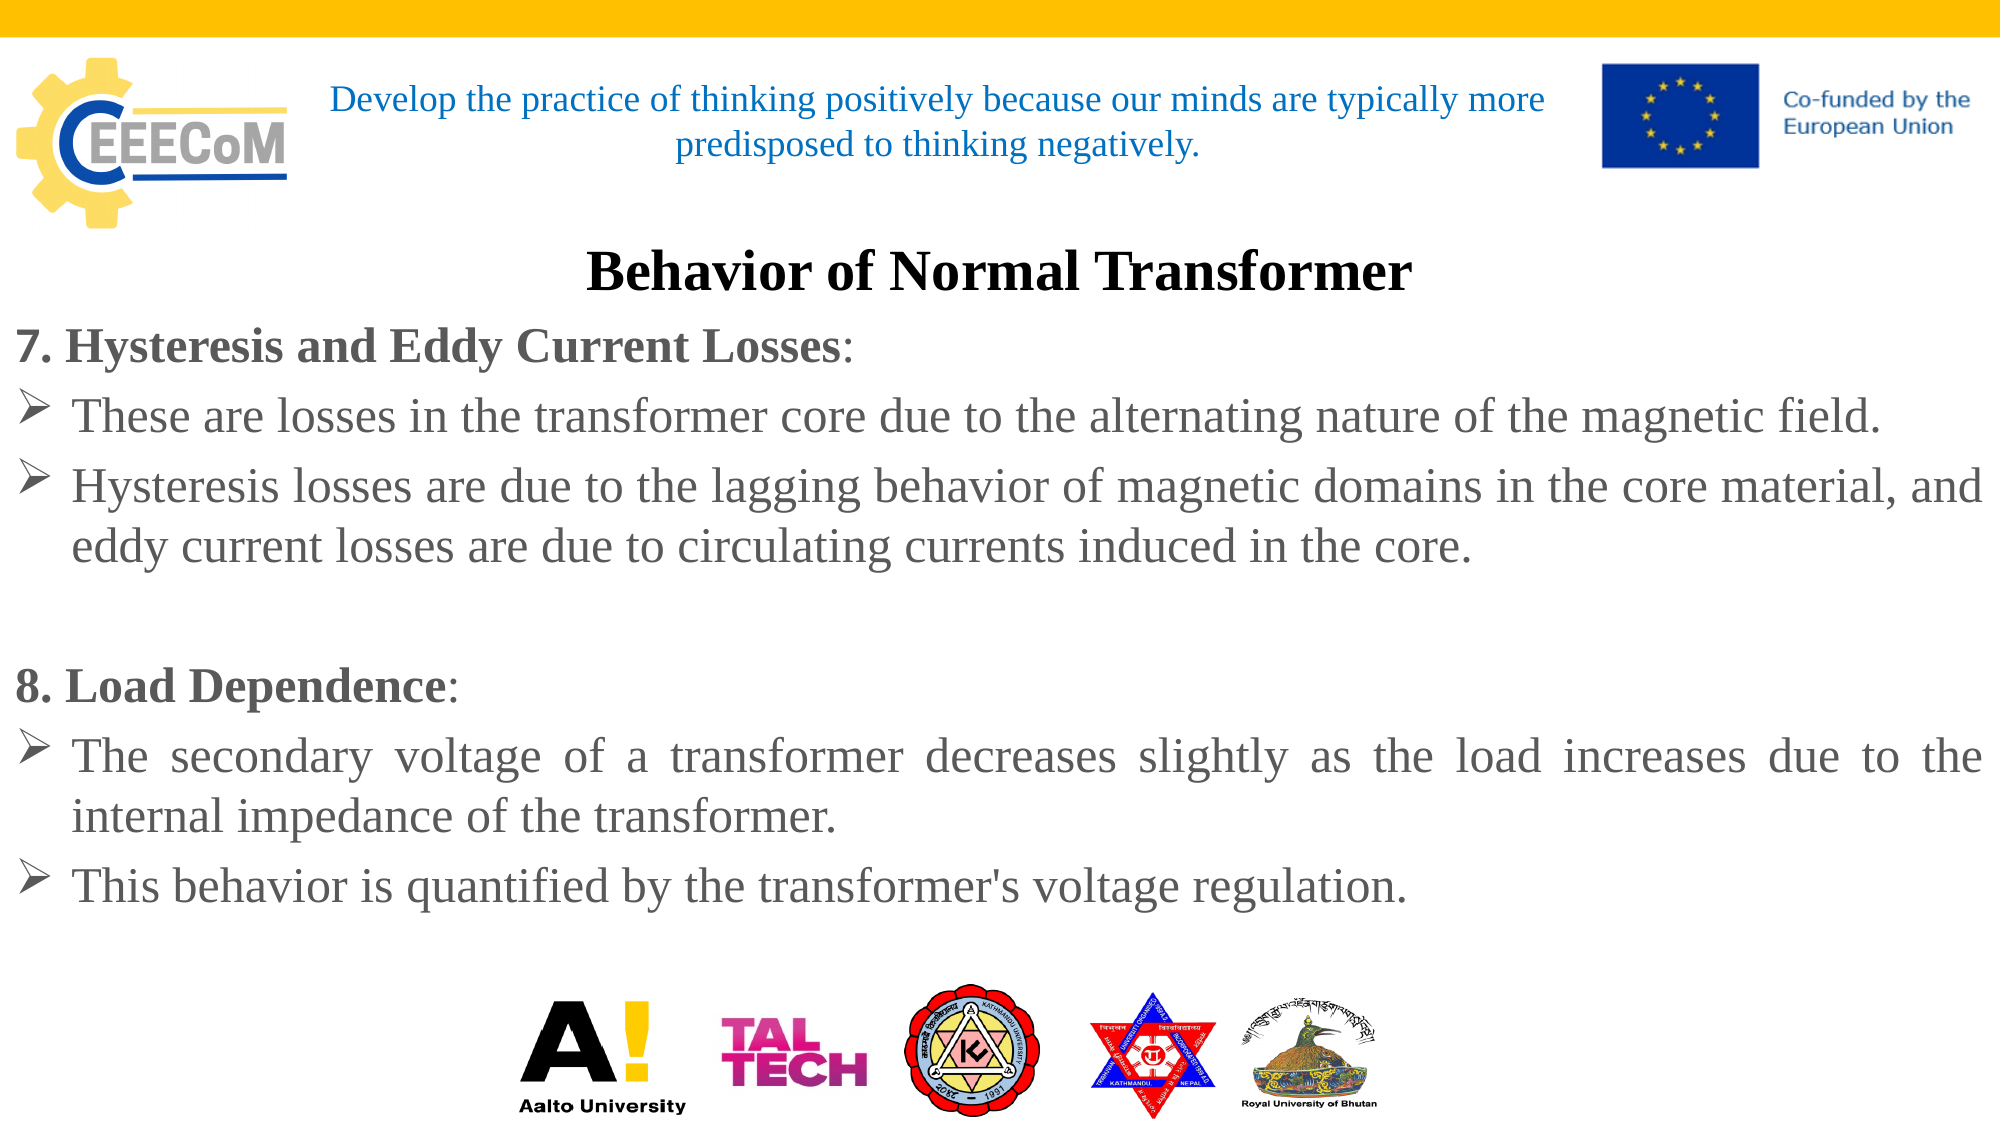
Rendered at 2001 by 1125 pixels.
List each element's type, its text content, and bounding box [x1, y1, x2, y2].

title Develop the practice of thinking positively because our minds are typically more predisposed to thinking negatively. [312, 37, 1565, 201]
list Behavior of Normal Transformer 7. Hysteresis and Eddy Current Losses: These are losses in the transformer core due to the alternating nature of the magnetic field. Hysteresis losses are due to the lagging behavior of magnetic domains in the core material, and eddy current losses are due to circulating currents induced in the core. 8. Load Dependence: The secondary voltage of a transformer decreases slightly as the load increases due to the internal impedance of the transformer. This behavior is quantified by the transformer's voltage regulation. [0, 224, 2000, 975]
picture [512, 984, 1382, 1125]
picture [1595, 46, 2000, 181]
picture [11, 50, 299, 224]
